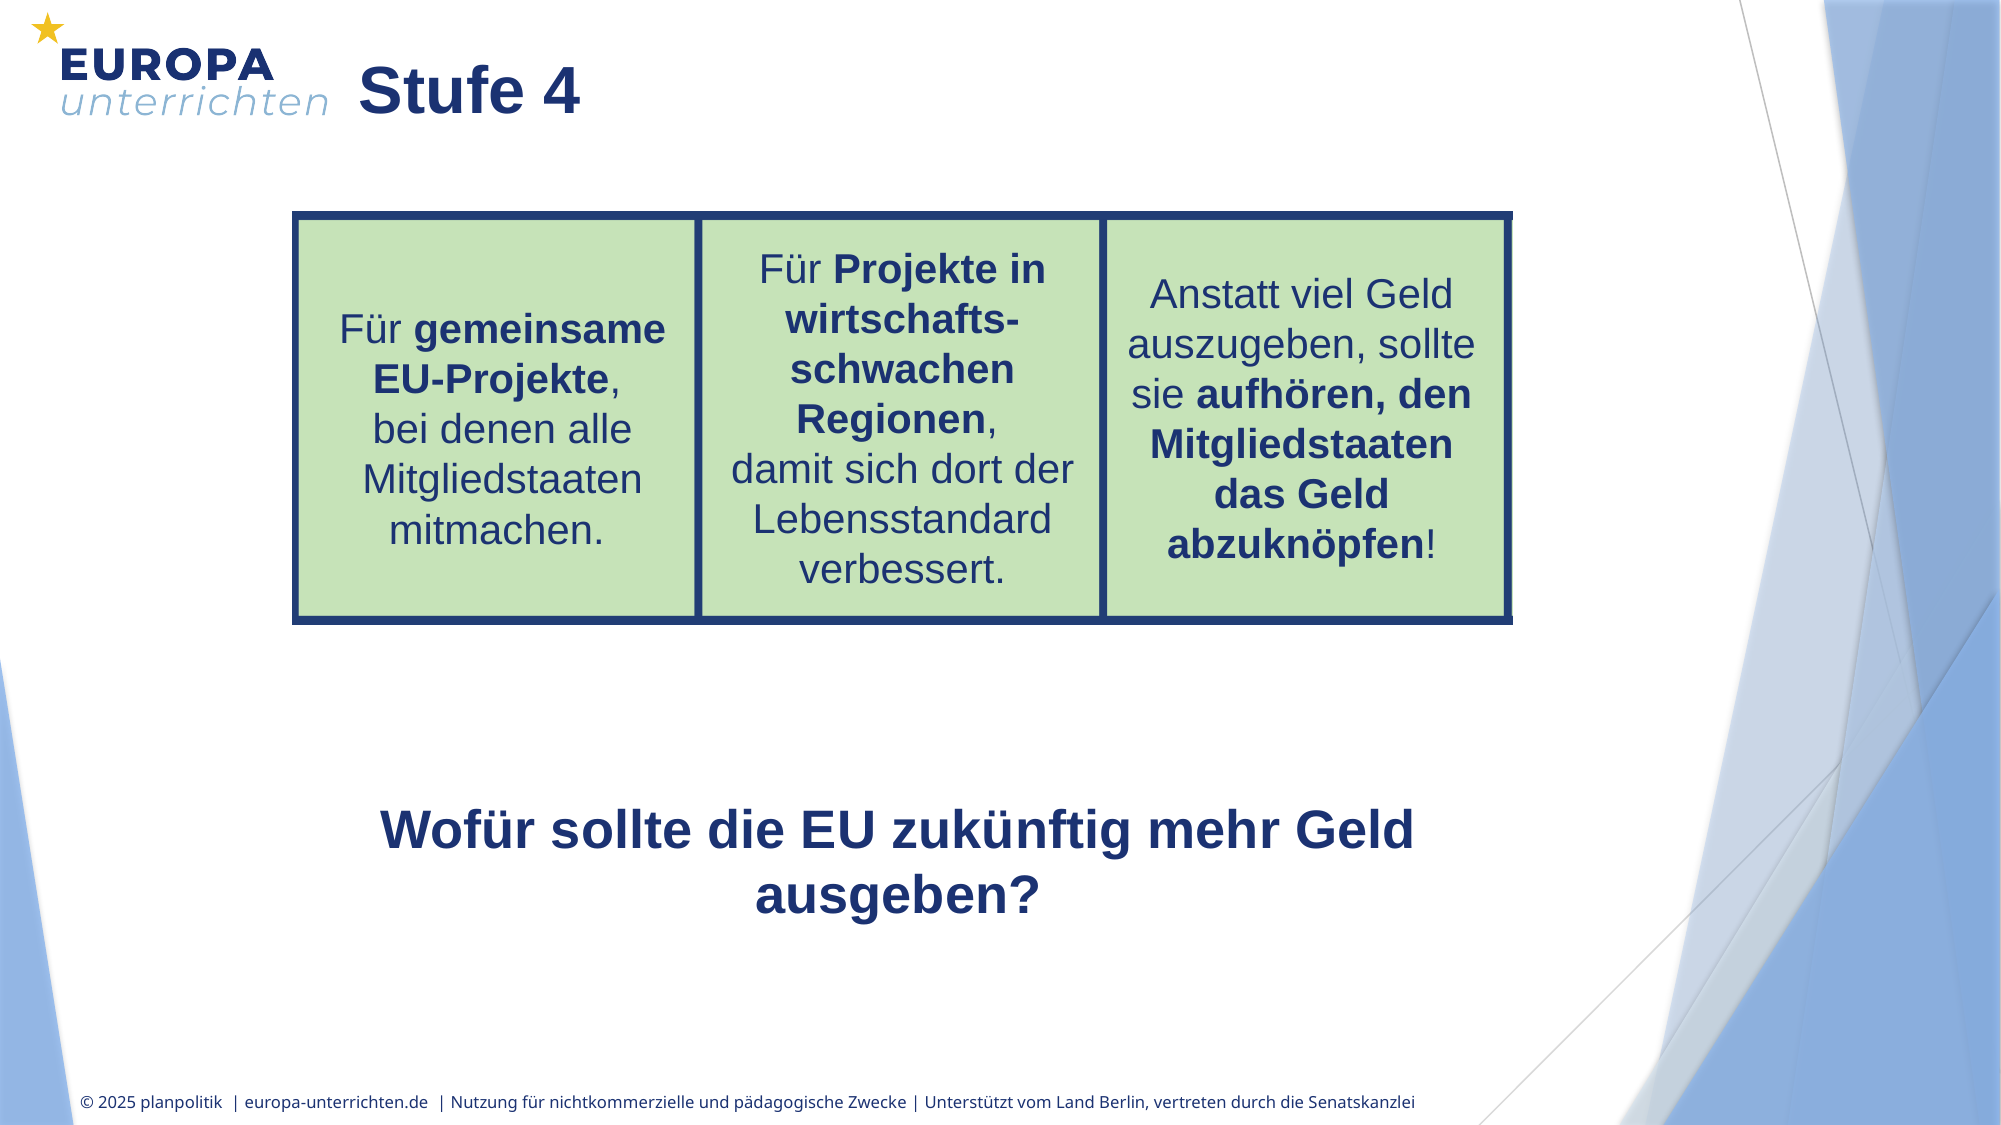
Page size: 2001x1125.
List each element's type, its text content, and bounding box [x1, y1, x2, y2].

text_box Wofür sollte die EU zukünftig mehr Geld ausgeben? [281, 786, 1516, 932]
list Stufe 4 [343, 38, 1711, 147]
picture [292, 211, 1514, 626]
picture [0, 0, 358, 157]
